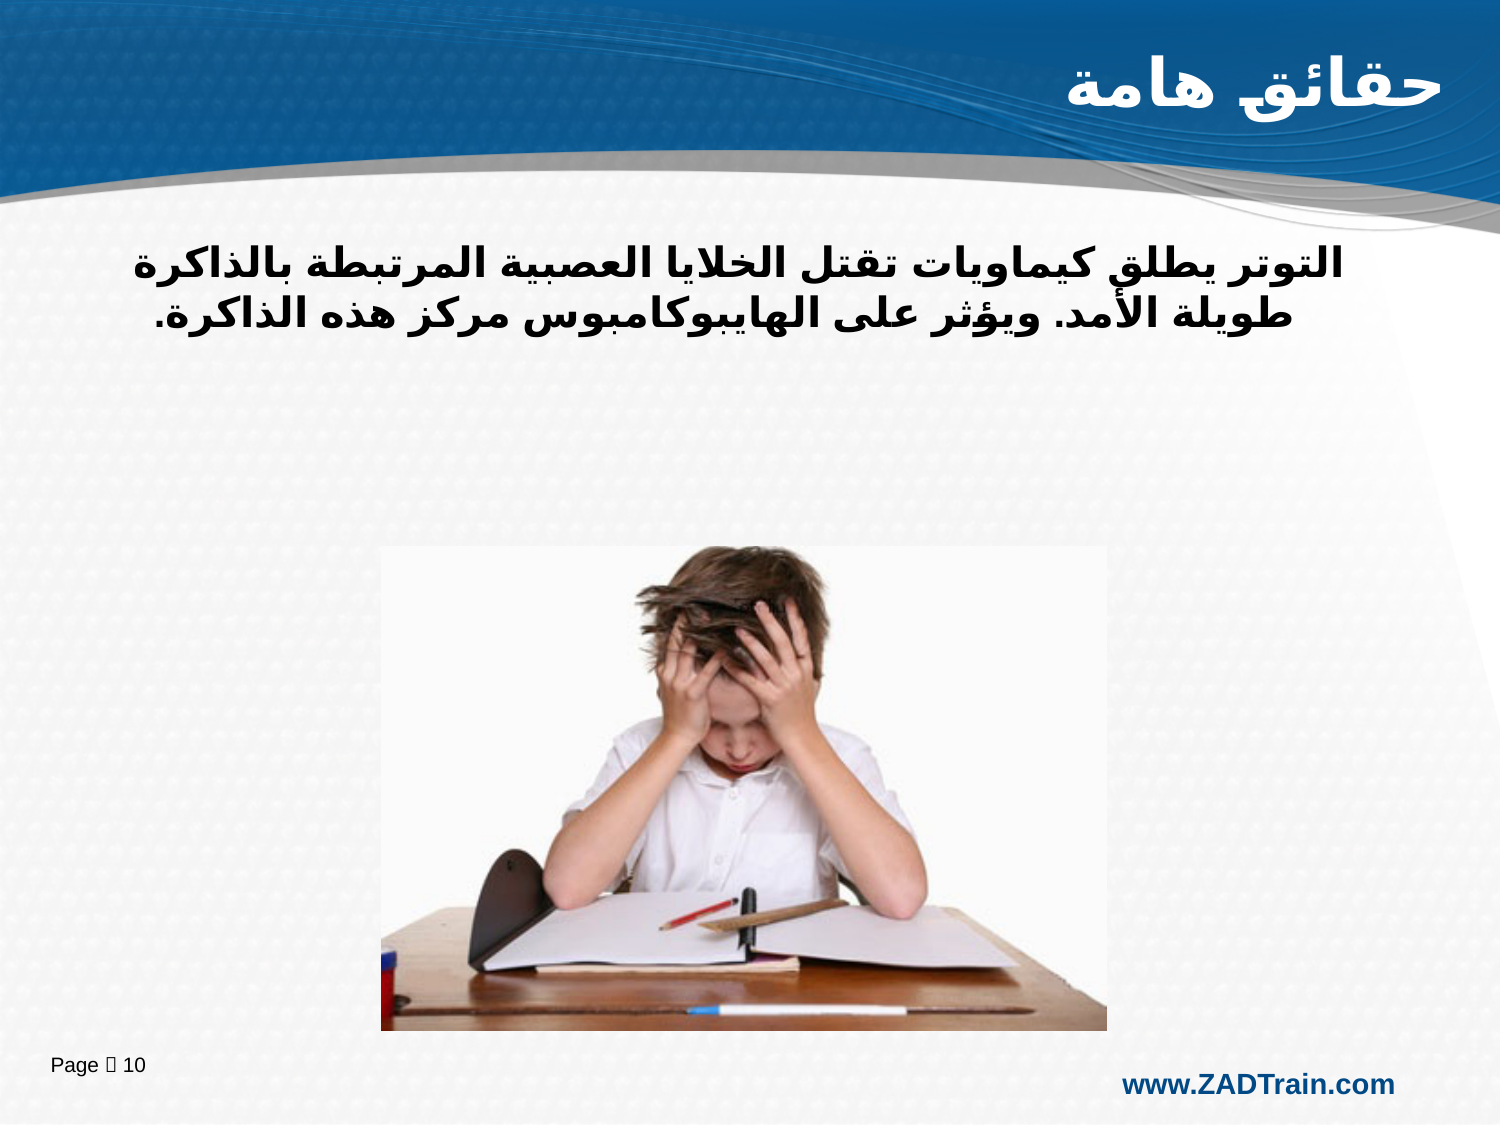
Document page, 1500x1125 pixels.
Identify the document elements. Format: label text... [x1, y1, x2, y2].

picture [0, 0, 1500, 1125]
title حقائق هامة [48, 41, 1448, 148]
list التوتر يطلق كيماويات تقتل الخلايا العصبية المرتبطة بالذاكرة طويلة الأمد. ويؤثر على الهايبوكامبوس مركز هذه الذاكرة. [111, 235, 1367, 518]
